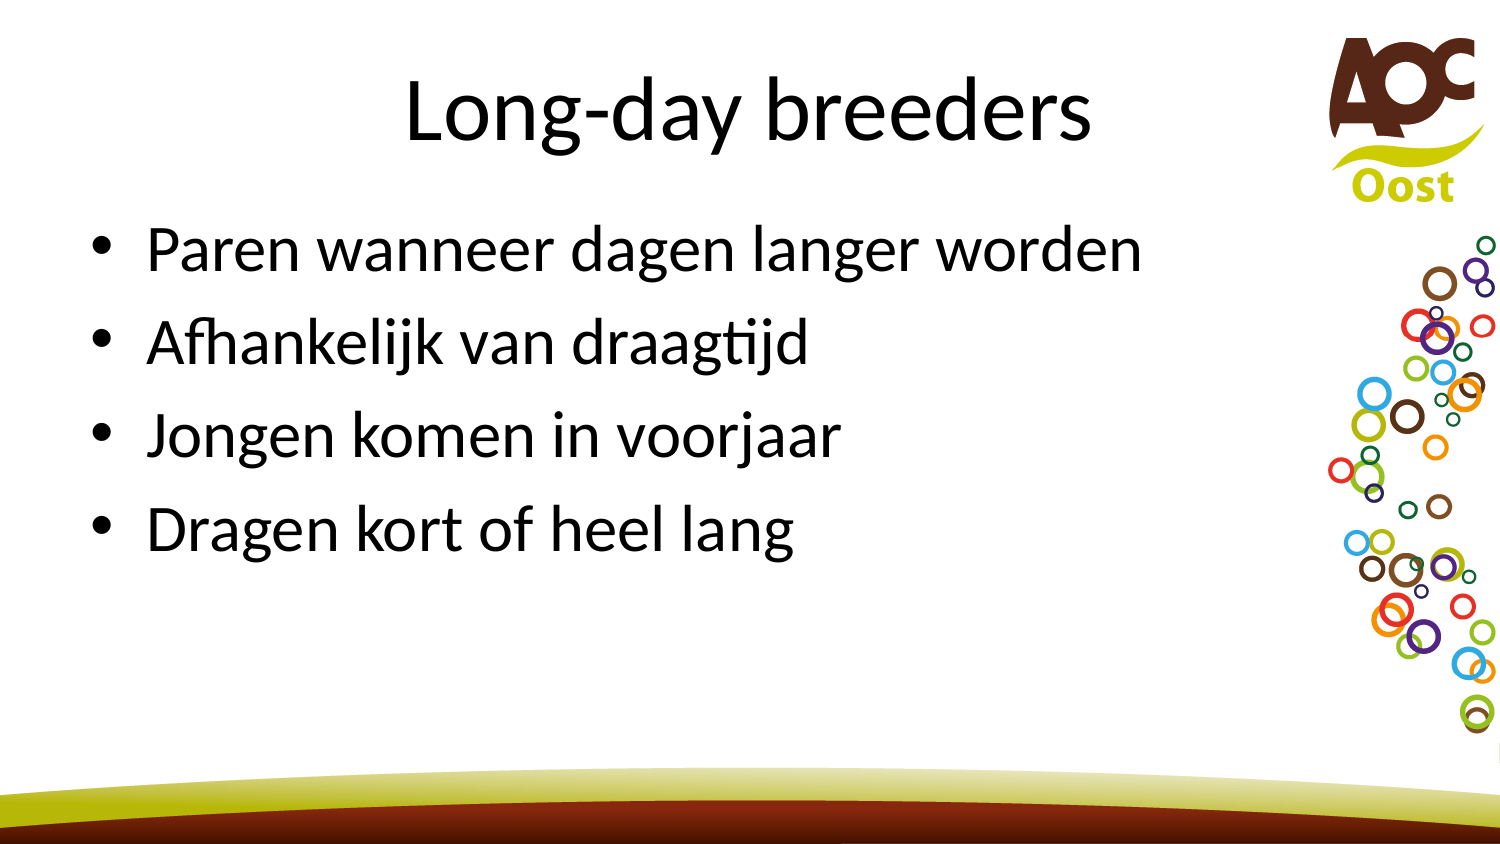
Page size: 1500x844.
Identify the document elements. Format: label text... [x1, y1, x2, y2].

list Paren wanneer dagen langer worden Afhankelijk van draagtijd Jongen komen in voorjaar Dragen kort of heel lang [75, 196, 1425, 754]
title Long-day breeders [75, 33, 1425, 175]
picture [0, 0, 1500, 844]
